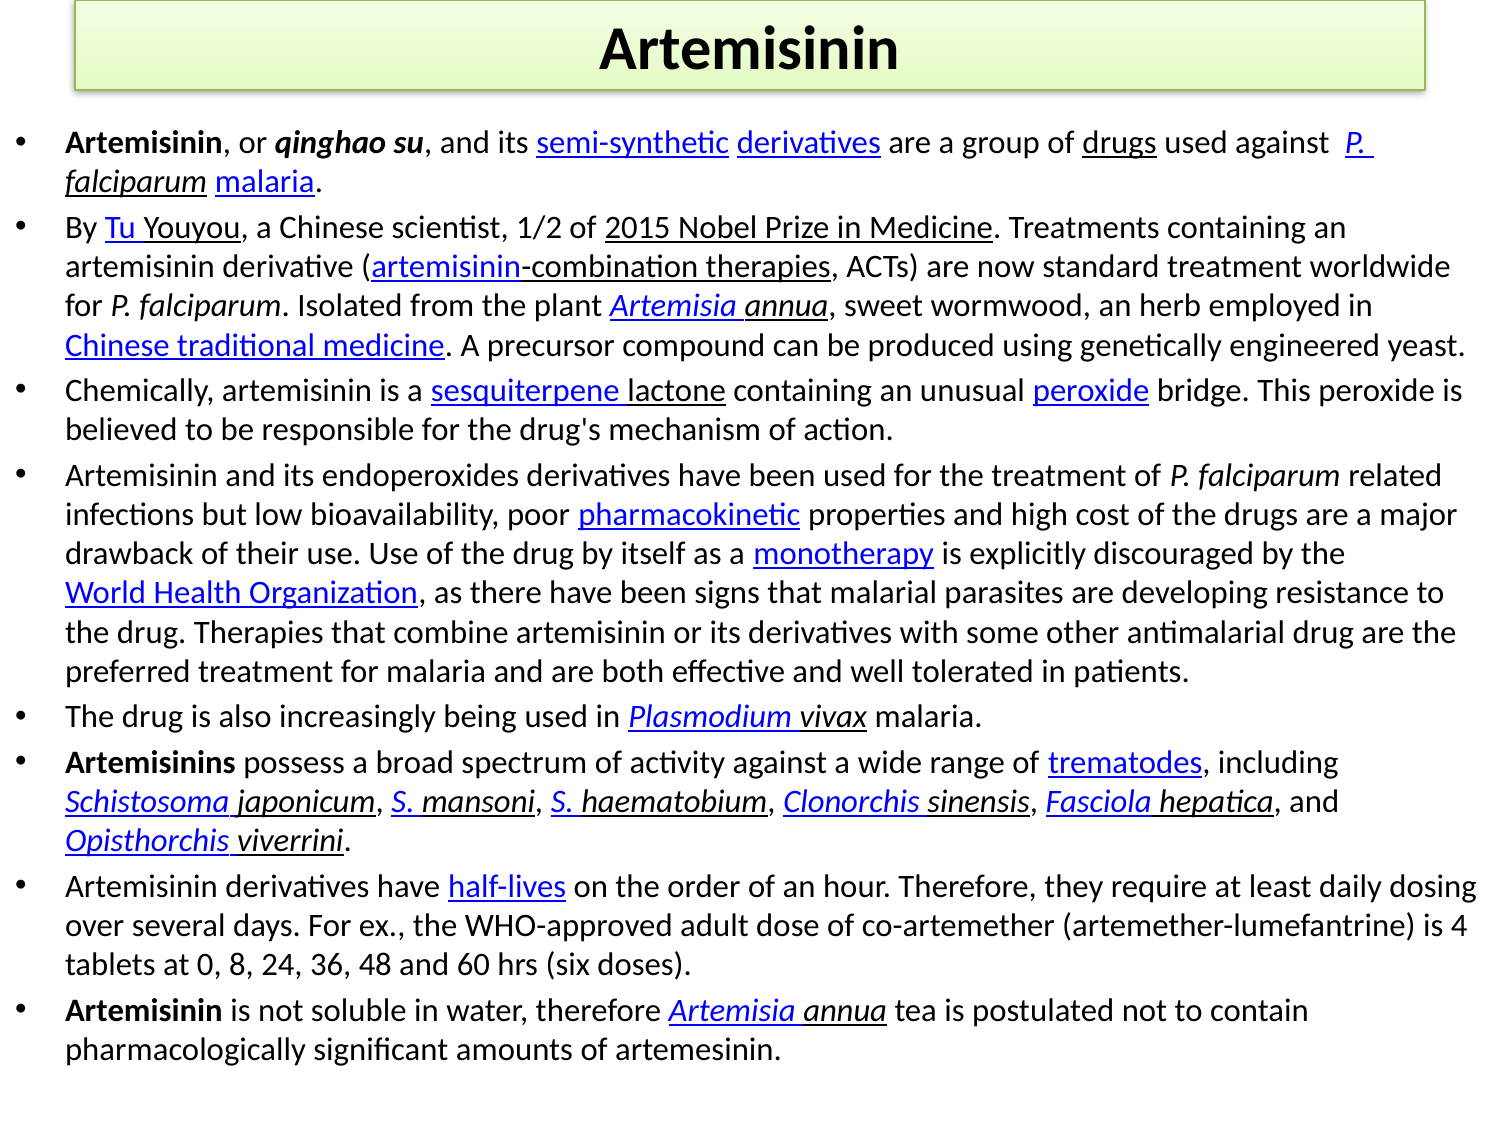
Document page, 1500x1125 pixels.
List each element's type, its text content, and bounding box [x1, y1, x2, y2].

list Artemisinin, or qinghao su, and its semi-synthetic derivatives are a group of drugs used against P. falciparum malaria. By Tu Youyou, a Chinese scientist, 1/2 of 2015 Nobel Prize in Medicine. Treatments containing an artemisinin derivative (artemisinin-combination therapies, ACTs) are now standard treatment worldwide for P. falciparum. Isolated from the plant Artemisia annua, sweet wormwood, an herb employed in Chinese traditional medicine. A precursor compound can be produced using genetically engineered yeast. Chemically, artemisinin is a sesquiterpene lactone containing an unusual peroxide bridge. This peroxide is believed to be responsible for the drug's mechanism of action. Artemisinin and its endoperoxides derivatives have been used for the treatment of P. falciparum related infections but low bioavailability, poor pharmacokinetic properties and high cost of the drugs are a major drawback of their use. Use of the drug by itself as a monotherapy is explicitly discouraged by the World Health Organization, as there have been signs that malarial parasites are developing resistance to the drug. Therapies that combine artemisinin or its derivatives with some other antimalarial drug are the preferred treatment for malaria and are both effective and well tolerated in patients. The drug is also increasingly being used in Plasmodium vivax malaria. Artemisinins possess a broad spectrum of activity against a wide range of trematodes, including Schistosoma japonicum, S. mansoni, S. haematobium, Clonorchis sinensis, Fasciola hepatica, and Opisthorchis viverrini. Artemisinin derivatives have half-lives on the order of an hour. Therefore, they require at least daily dosing over several days. For ex., the WHO-approved adult dose of co-artemether (artemether-lumefantrine) is 4 tablets at 0, 8, 24, 36, 48 and 60 hrs (six doses). Artemisinin is not soluble in water, therefore Artemisia annua tea is postulated not to contain pharmacologically significant amounts of artemesinin. [0, 113, 1500, 1125]
title Artemisinin [74, 0, 1426, 91]
